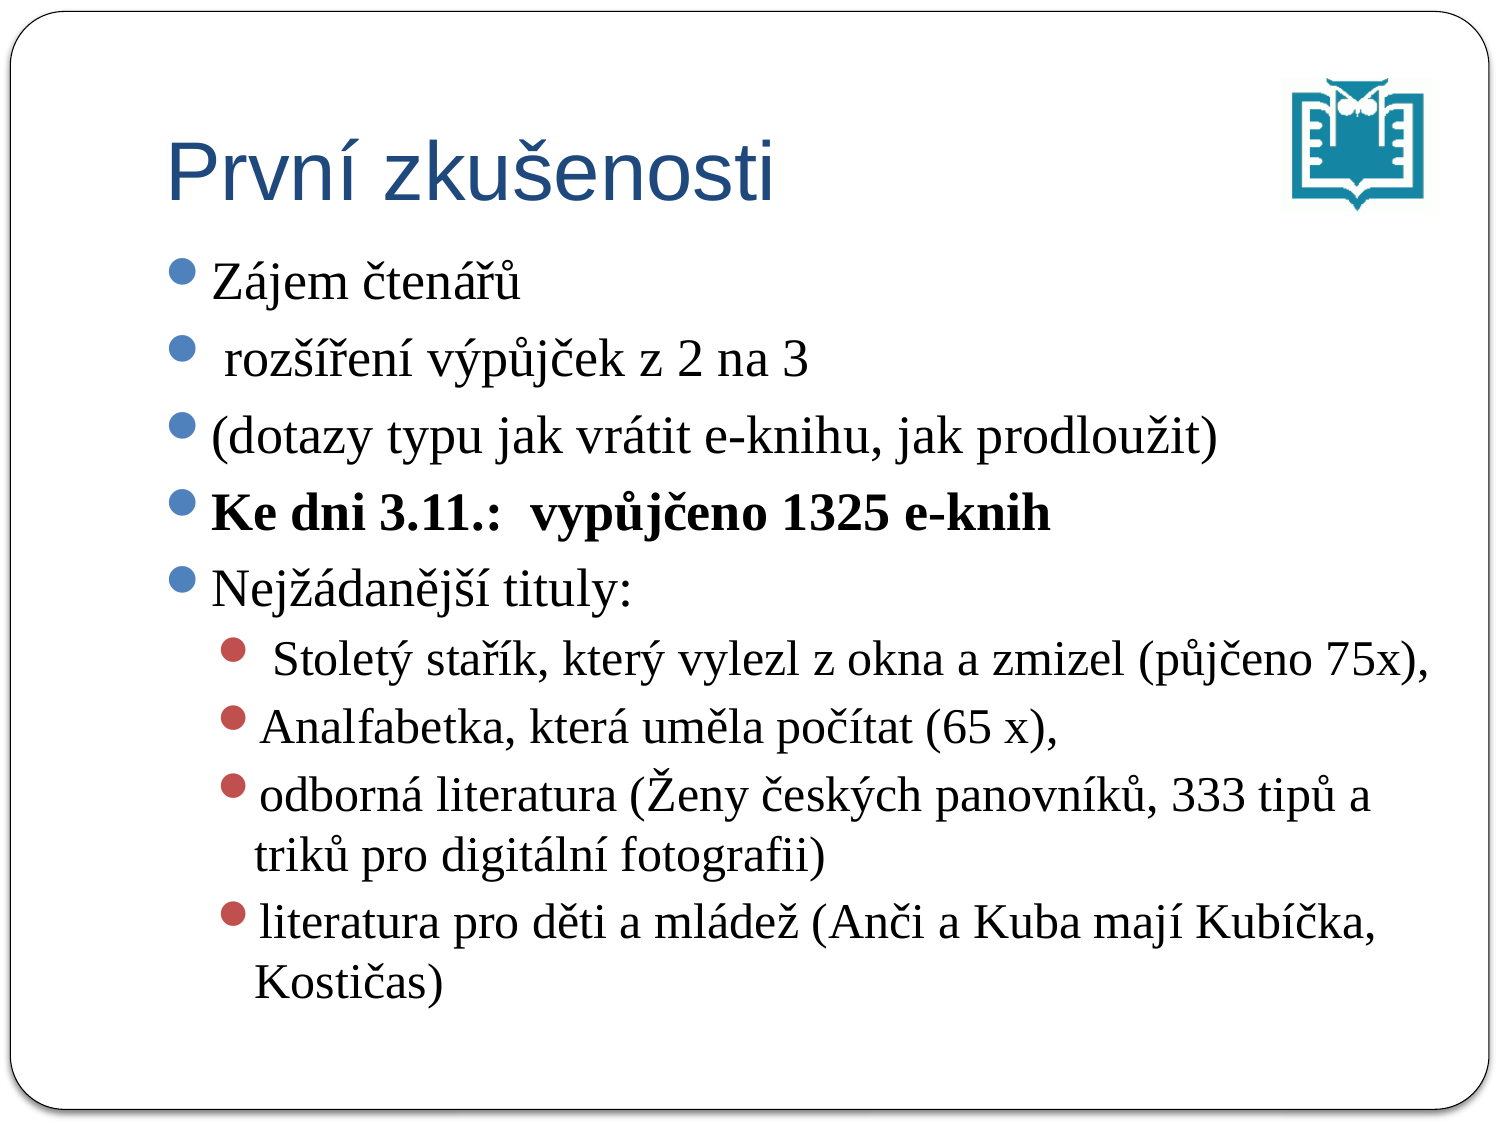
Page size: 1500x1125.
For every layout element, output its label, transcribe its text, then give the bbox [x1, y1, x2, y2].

picture [1281, 77, 1436, 212]
title První zkušenosti [149, 44, 1426, 233]
list Zájem čtenářů rozšíření výpůjček z 2 na 3 (dotazy typu jak vrátit e-knihu, jak prodloužit) Ke dni 3.11.: vypůjčeno 1325 e-knih Nejžádanější tituly: Stoletý stařík, který vylezl z okna a zmizel (půjčeno 75x), Analfabetka, která uměla počítat (65 x), odborná literatura (Ženy českých panovníků, 333 tipů a triků pro digitální fotografii) literatura pro děti a mládež (Anči a Kuba mají Kubíčka, Kostičas) [149, 237, 1454, 1079]
